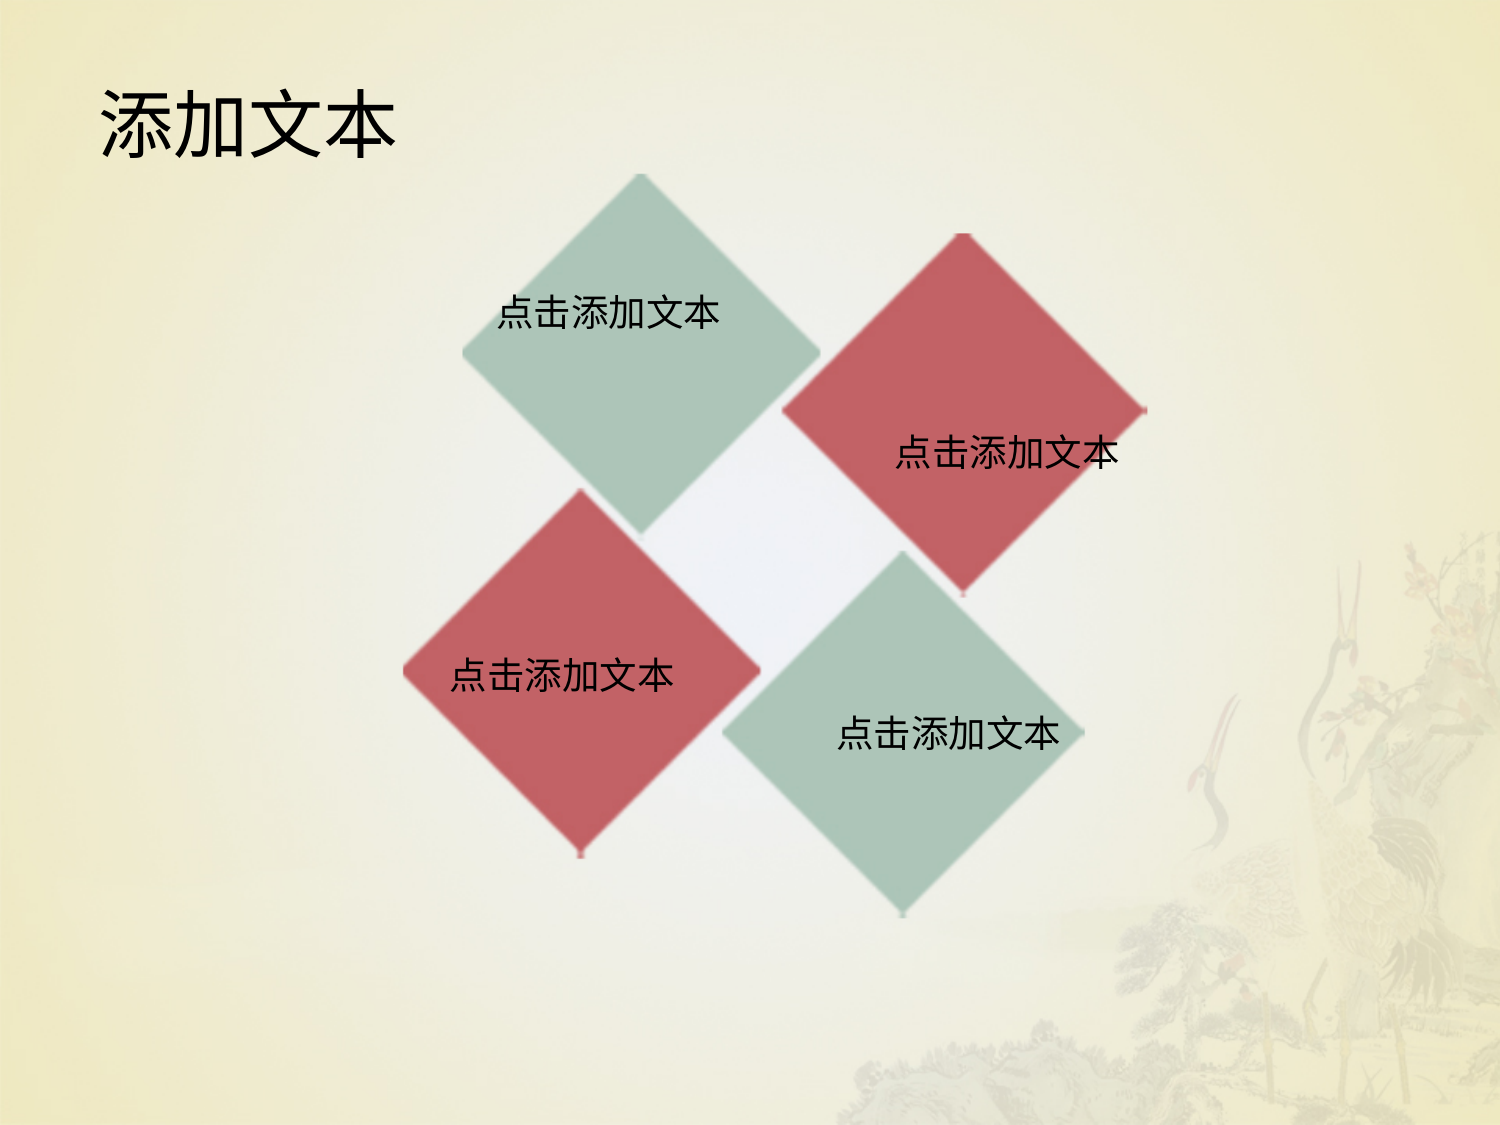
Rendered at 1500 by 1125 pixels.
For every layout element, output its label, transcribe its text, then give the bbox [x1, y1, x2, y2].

text_box 点击添加文本 [880, 421, 1135, 482]
text_box 点击添加文本 [481, 281, 737, 341]
text_box 添加文本 [83, 70, 414, 175]
text_box 点击添加文本 [434, 644, 690, 705]
text_box 点击添加文本 [821, 703, 1077, 763]
picture [0, 0, 1500, 1125]
